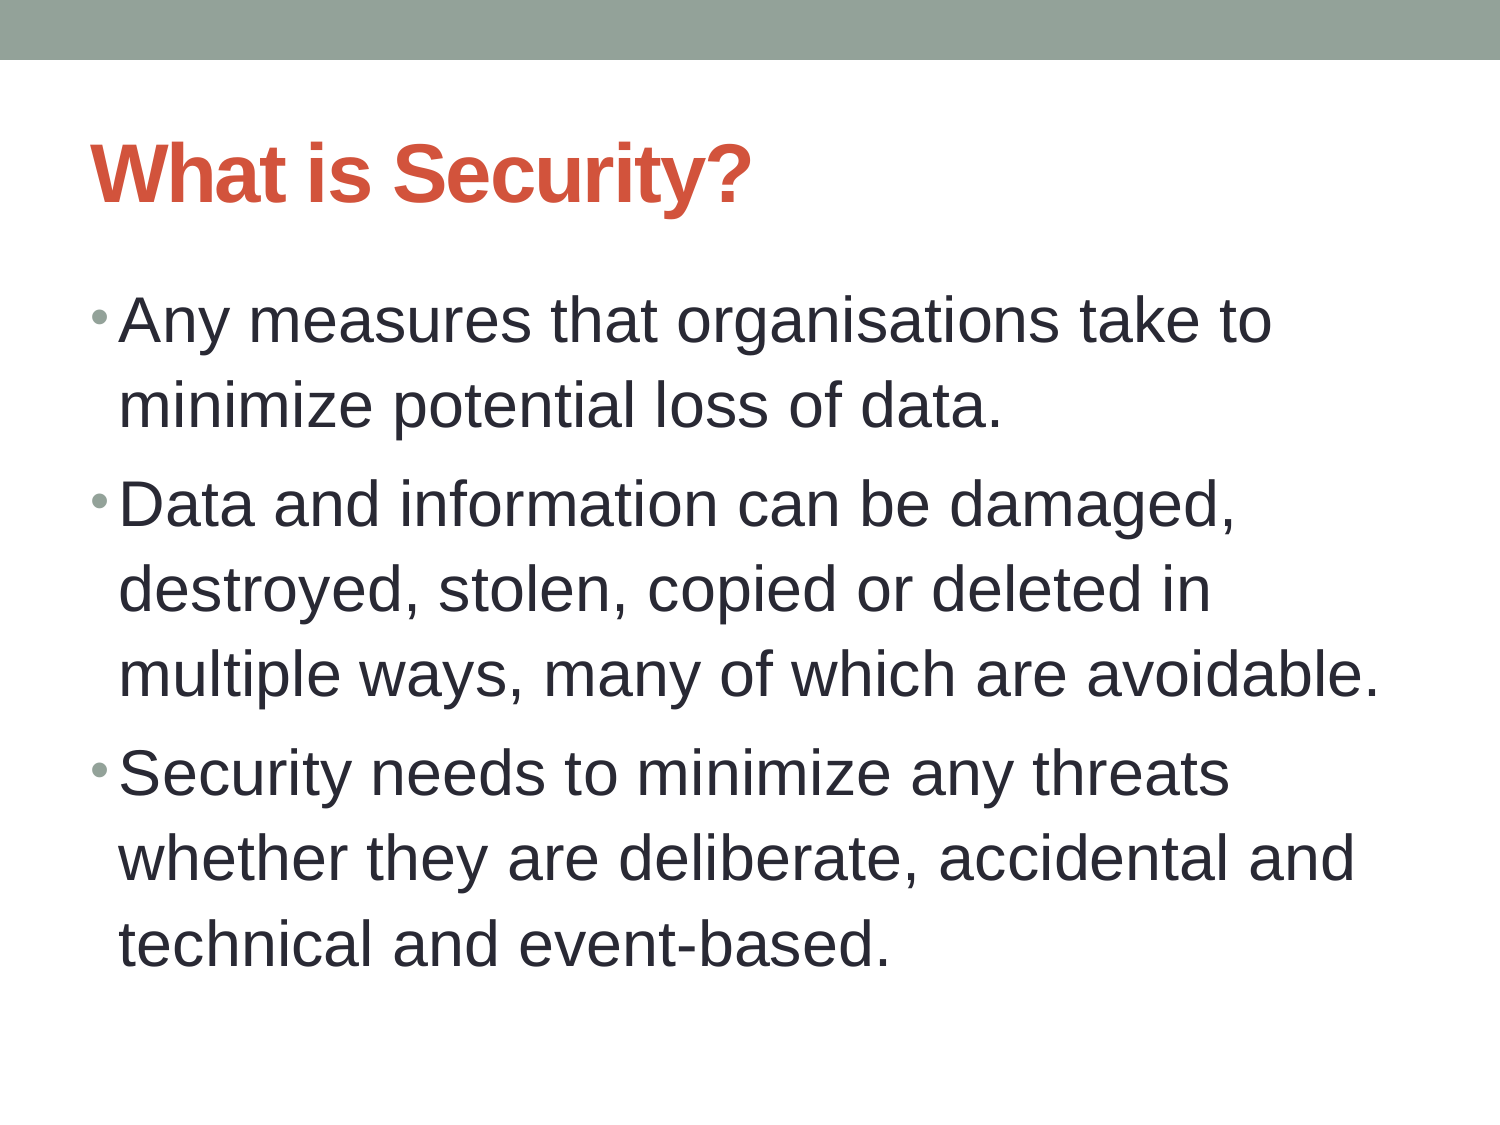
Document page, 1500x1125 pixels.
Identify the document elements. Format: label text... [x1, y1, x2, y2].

list Any measures that organisations take to minimize potential loss of data. Data and information can be damaged, destroyed, stolen, copied or deleted in multiple ways, many of which are avoidable. Security needs to minimize any threats whether they are deliberate, accidental and technical and event-based. [75, 262, 1425, 1063]
title What is Security? [75, 87, 1425, 250]
